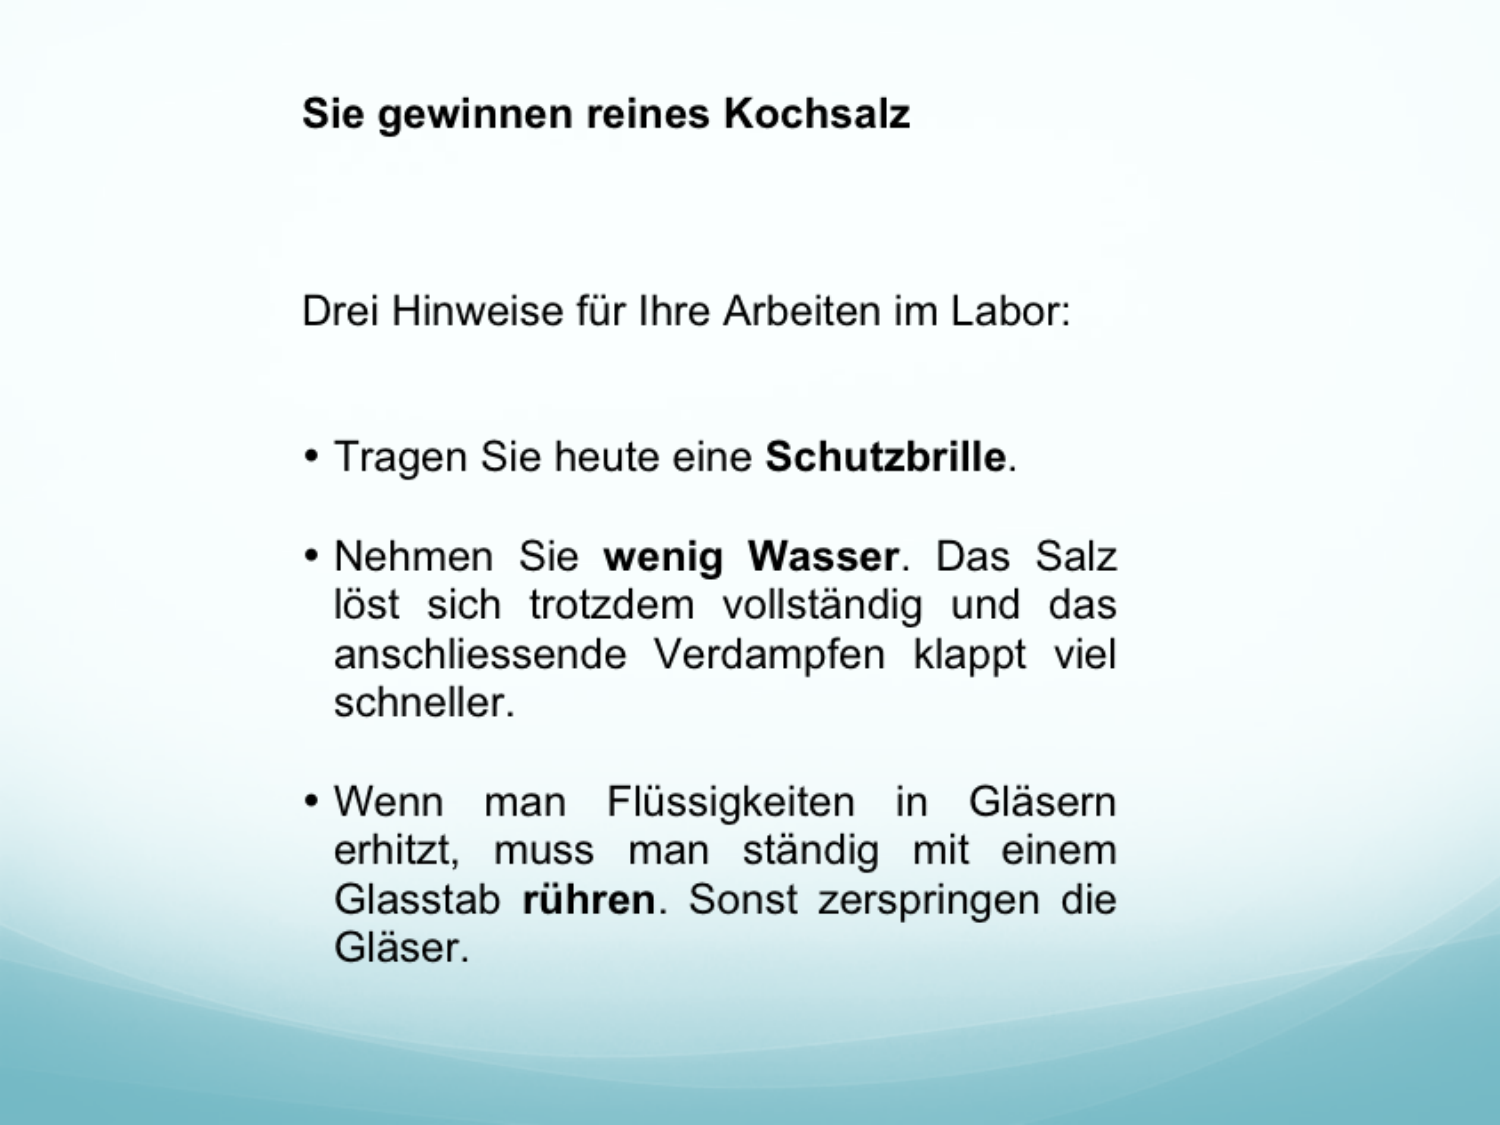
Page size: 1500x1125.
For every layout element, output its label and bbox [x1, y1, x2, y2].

picture [280, 92, 1149, 1000]
